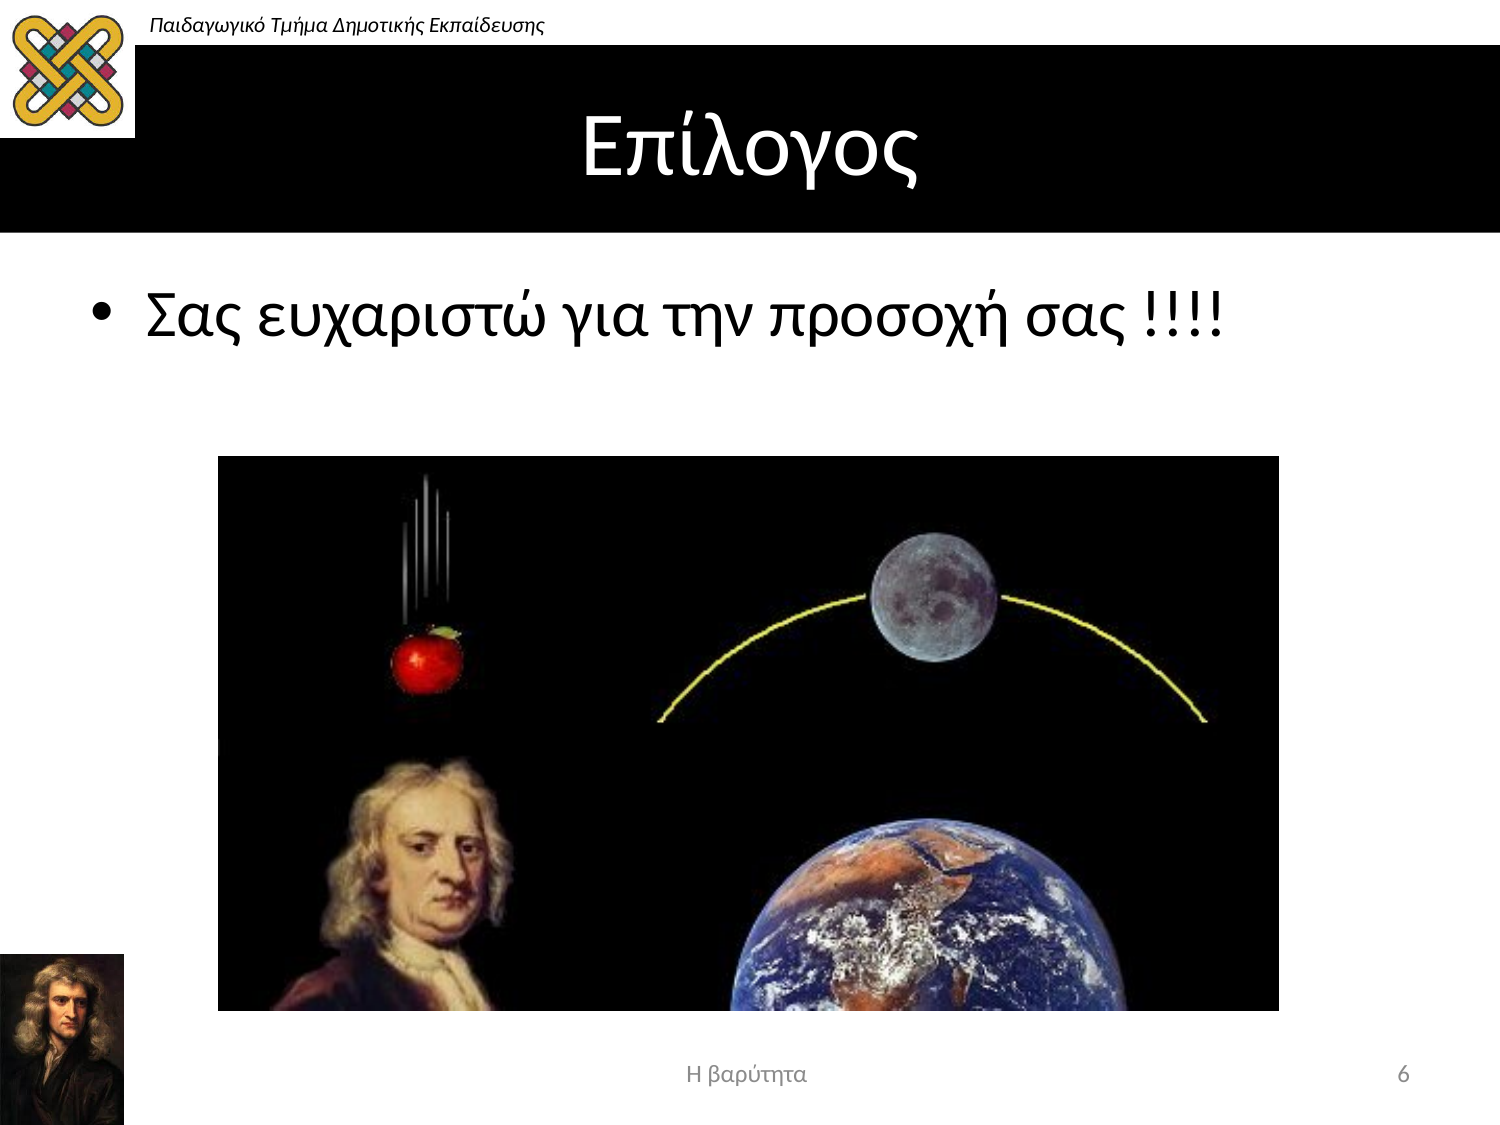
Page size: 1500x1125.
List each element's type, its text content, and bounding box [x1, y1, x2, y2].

picture [218, 455, 1279, 1011]
text_box Παιδαγωγικό Τμήμα Δημοτικής Εκπαίδευσης [136, 3, 880, 45]
list Σας ευχαριστώ για την προσοχή σας !!!! [75, 262, 1425, 1005]
footer Η βαρύτητα [512, 1042, 988, 1103]
picture [0, 954, 125, 1125]
slide_number 6 [1074, 1042, 1425, 1103]
title Επίλογος [0, 45, 1500, 233]
picture [0, 3, 135, 138]
